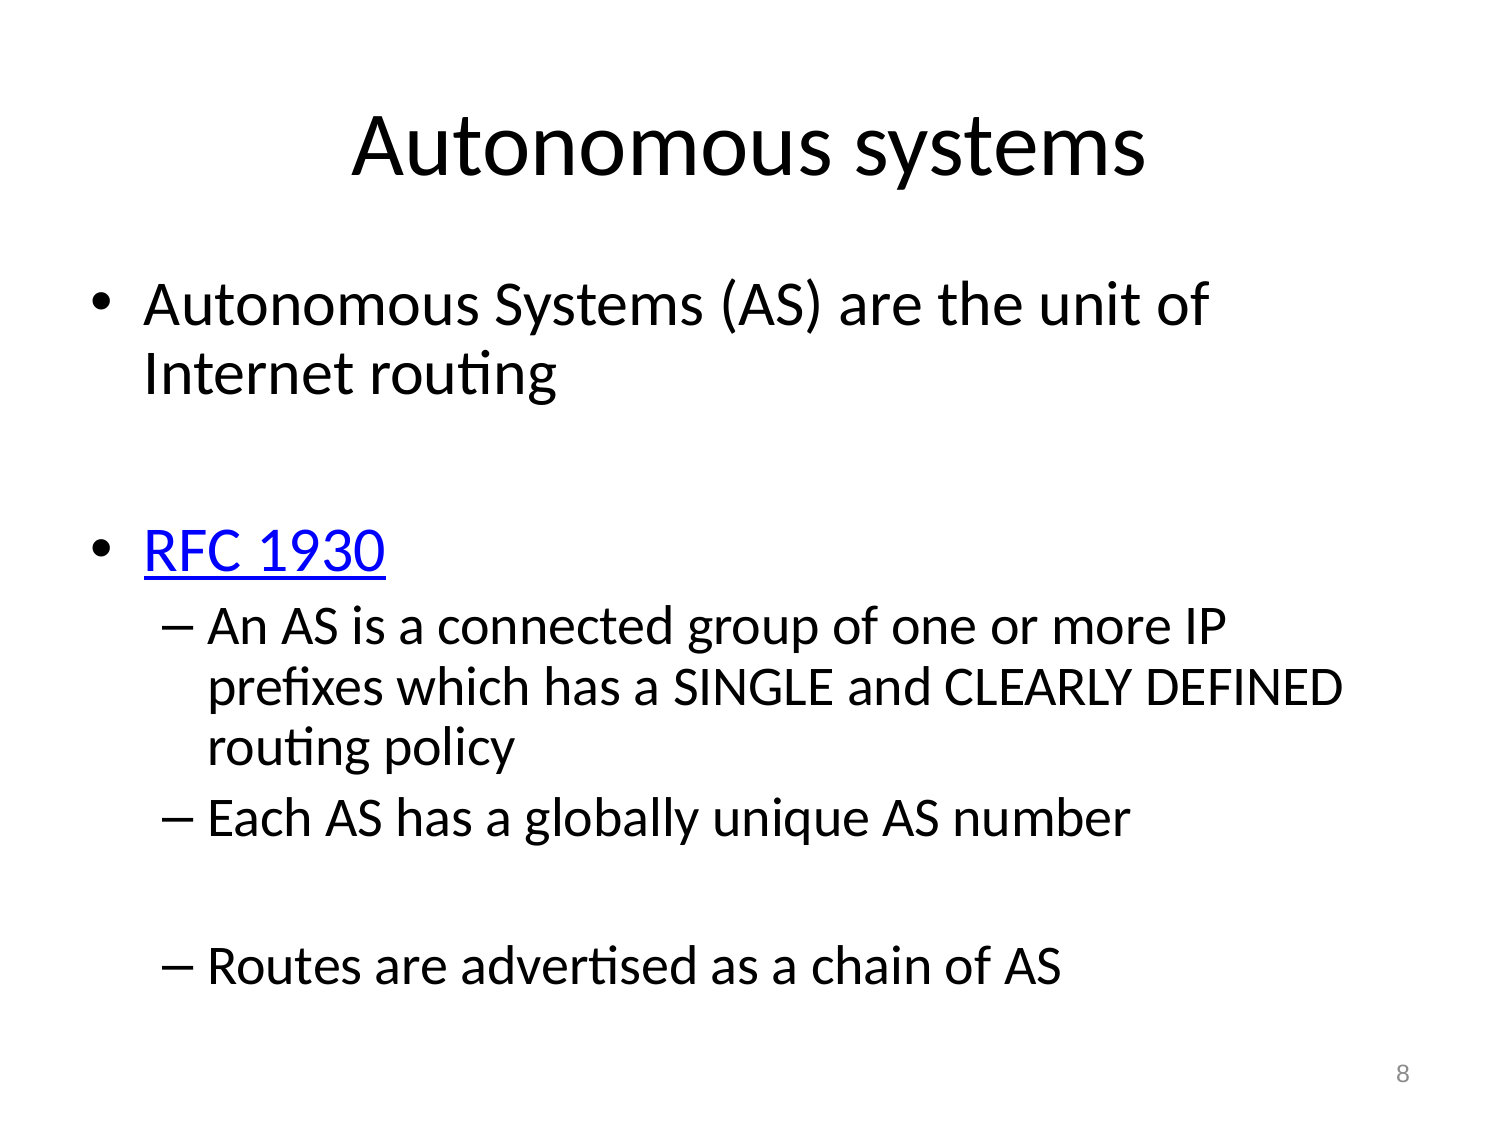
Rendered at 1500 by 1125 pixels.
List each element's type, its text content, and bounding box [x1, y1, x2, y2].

list Autonomous Systems (AS) are the unit of Internet routing RFC 1930 An AS is a connected group of one or more IP prefixes which has a SINGLE and CLEARLY DEFINED routing policy Each AS has a globally unique AS number Routes are advertised as a chain of AS [74, 262, 1426, 1006]
title Autonomous systems [74, 44, 1426, 233]
slide_number 8 [1074, 1042, 1425, 1103]
